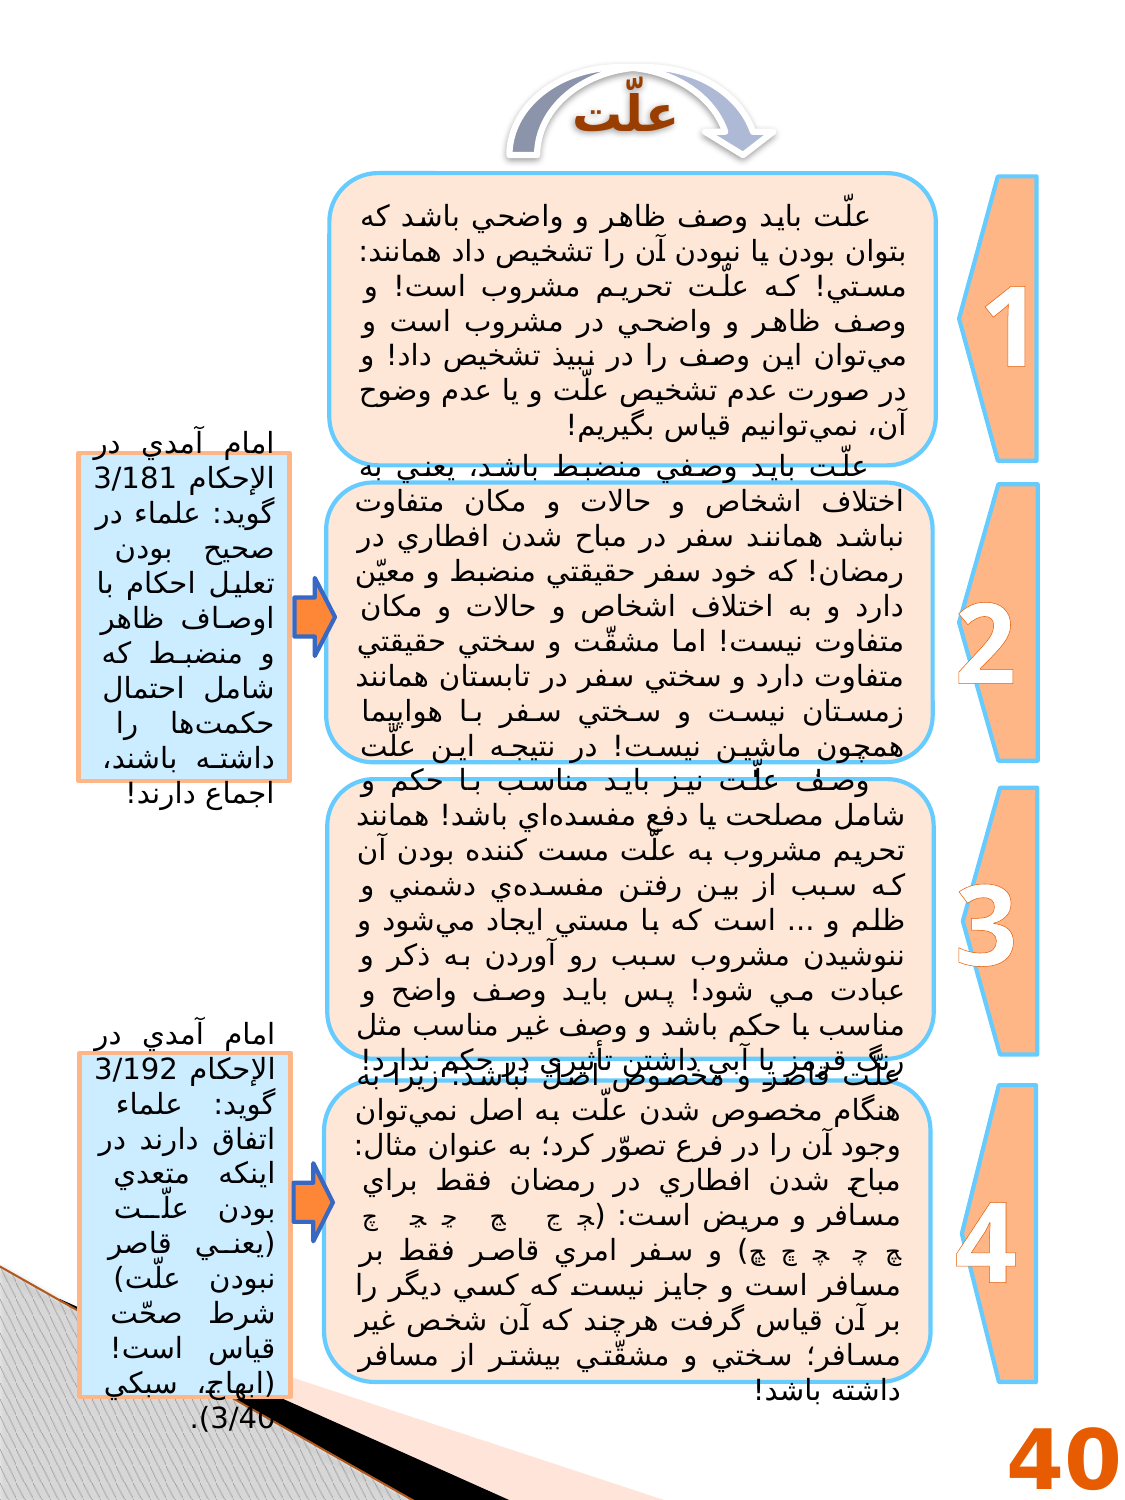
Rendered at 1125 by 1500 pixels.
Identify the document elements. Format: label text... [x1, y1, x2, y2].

text_box [977, 1083, 1039, 1385]
text_box [981, 785, 1040, 1057]
text_box امام آمدي در الإحكام 3/181 گويد: علماء در صحيح بودن تعليل احكام با اوصاف ظاهر و منضبط كه شامل احتمال حكمت‌ها را داشته باشند، اجماع دارند! [76, 451, 292, 783]
text_box 40 [982, 1398, 1125, 1500]
text_box [957, 292, 964, 345]
text_box علّت قاصر و مخصوص اصل نباشد؛ زيرا به هنگام مخصوص شدن علّت به اصل نمي‌توان وجود آن را در فرع تصوّر كرد؛ به عنوان مثال: مباح شدن افطاري در رمضان فقط براي مسافر و مريض است: (ﭵ ﭶ ﭷ ﭸ ﭹ ﭺ ﭻ ﭼ ﭽ ﭾ ﭿ) و سفر امري قاصر فقط بر مسافر است و جايز نيست كه كسي ديگر را بر آن قياس گرفت هرچند كه آن شخص غير مسافر؛ سختي و مشقّتي بيشتر از مسافر داشته باشد! [321, 1078, 933, 1385]
text_box [3, 1276, 77, 1320]
text_box امام آمدي در الإحكام 3/192 گويد: علماء اتفاق دارند در اينكه متعدي بودن علّت (يعني قاصر نبودن علّت) شرط صحّت قياس است! (ابهاج، سبكي 3/40). [77, 1051, 293, 1399]
text_box علّت بايد وصفي منضبط باشد، يعني به اختلاف اشخاص و حالات و مكان متفاوت نباشد همانند سفر در مباح شدن افطاري در رمضان! كه خود سفر حقيقتي منضبط و معيّن دارد و به اختلاف اشخاص و حالات و مكان متفاوت نيست! اما مشقّت و سختي حقيقتي متفاوت دارد و سختي سفر در تابستان همانند زمستان نيست و سختي سفر با هواپيما همچون ماشين نيست! در نتيجه اين علّت مردود است! [324, 480, 935, 765]
text_box [973, 482, 1040, 763]
text_box 1 [964, 246, 1058, 397]
text_box 4 [970, 1162, 1033, 1313]
text_box وصف علّت نيز بايد مناسب با حكم و شامل مصلحت يا دفع مفسده‌اي باشد! همانند تحريم مشروب به علّت مست كننده بودن آن كه سبب از بين رفتن مفسده‌ي دشمني و ظلم و ... است كه با مستي ايجاد مي‌شود و ننوشيدن مشروب سبب رو آوردن به ذكر و عبادت مي شود! پس بايد وصف واضح و مناسب با حكم باشد و وصف غير مناسب مثل رنگ قرمز يا آبي داشتن تأثيري در حكم ندارد! [325, 777, 936, 1061]
text_box [957, 583, 968, 662]
text_box [292, 575, 337, 659]
text_box علّت بايد وصف ظاهر و واضحي باشد كه بتوان بودن يا نبودن آن را تشخيص داد همانند: مستي! كه علّت تحريم مشروب است! و وصف ظاهر و واضحي در مشروب است و مي‌توان اين وصف را در نبيذ تشخيص داد! و در صورت عدم تشخيص علّت و يا عدم وضوح آن، نمي‌توانيم قياس بگيريم! [327, 170, 938, 468]
text_box [978, 397, 1039, 463]
text_box 2 [968, 563, 1032, 714]
text_box علّت [506, 64, 777, 159]
text_box [291, 1161, 335, 1244]
text_box [959, 1192, 970, 1275]
text_box 3 [970, 845, 1033, 996]
text_box [215, 1399, 399, 1500]
text_box [960, 887, 970, 955]
text_box [976, 174, 1039, 246]
